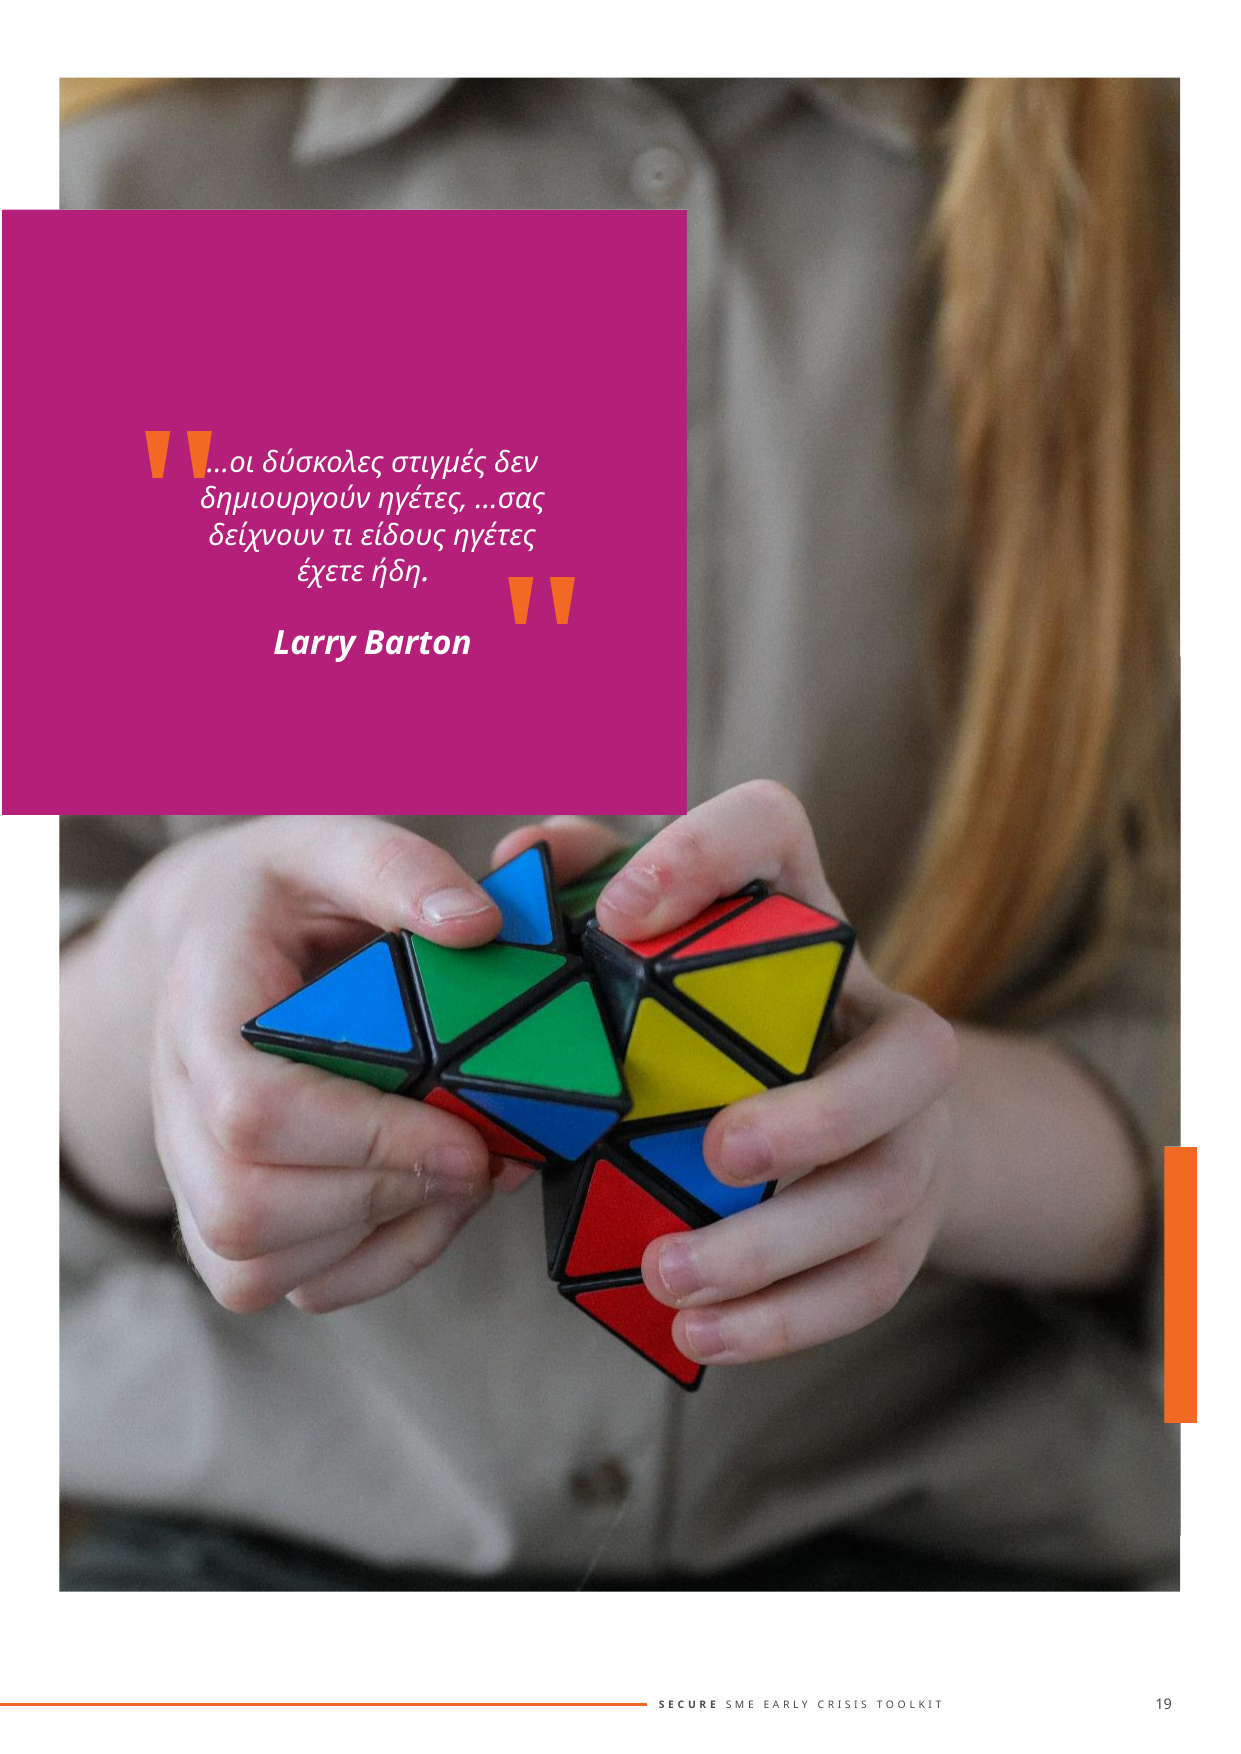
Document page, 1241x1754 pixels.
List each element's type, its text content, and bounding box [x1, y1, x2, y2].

picture [59, 77, 1181, 1592]
slide_number 19 [1024, 1666, 1187, 1743]
